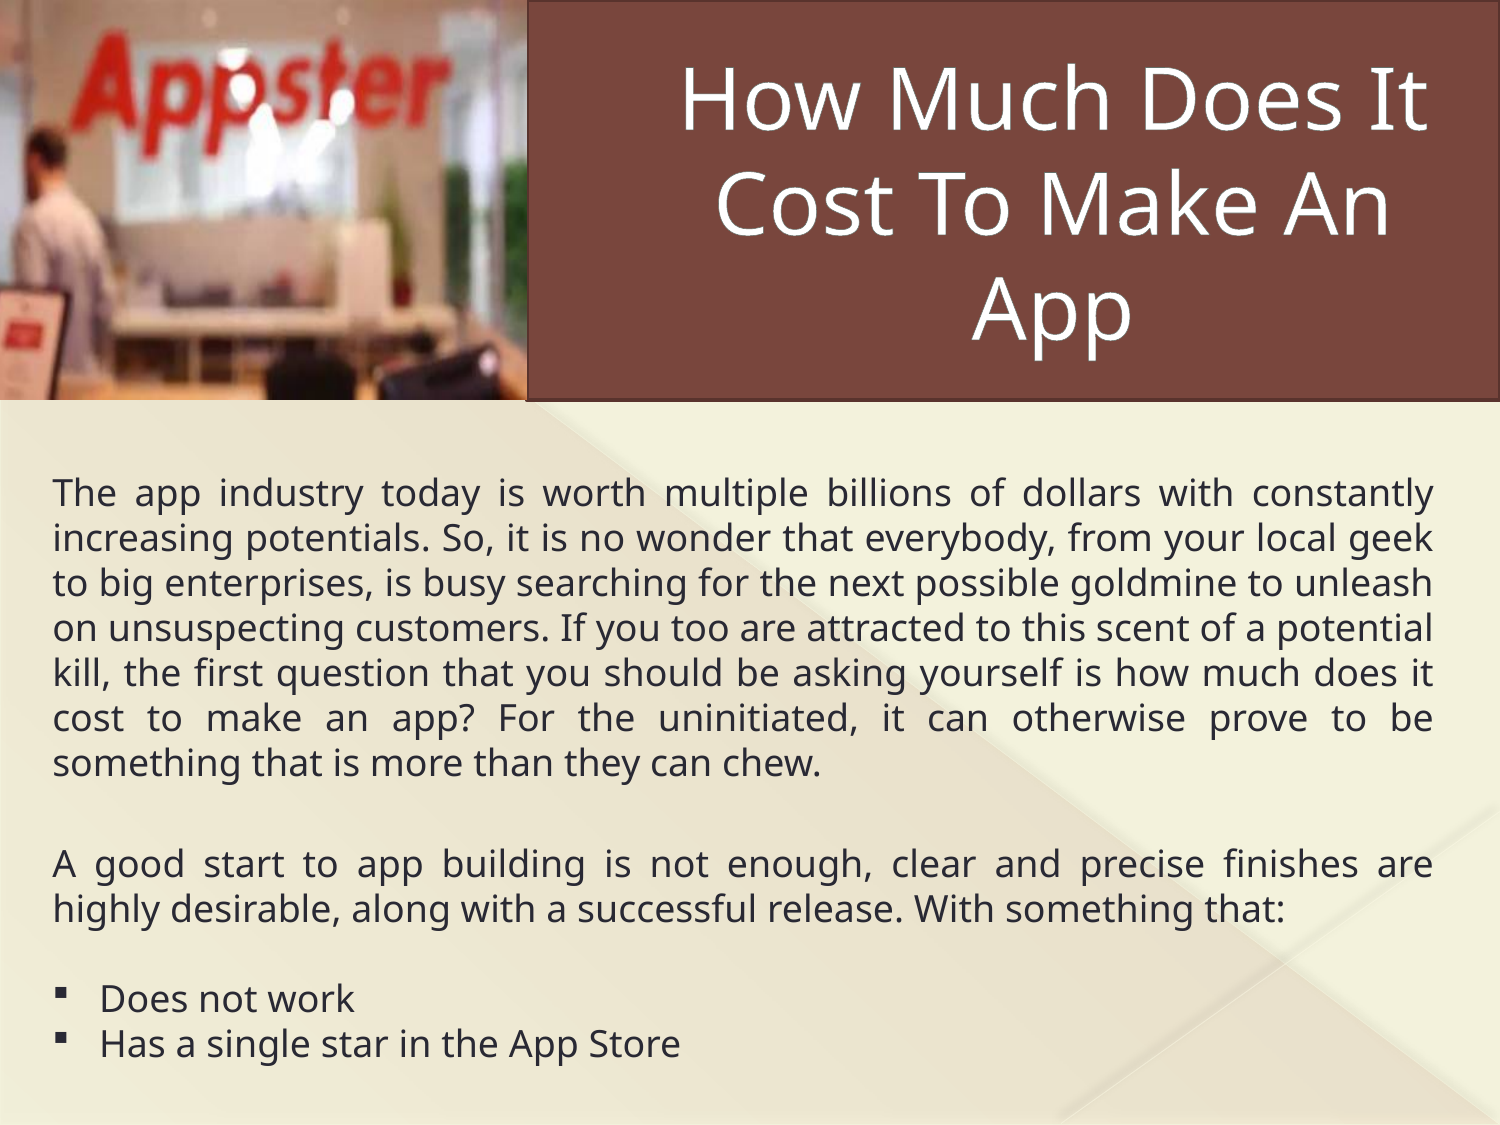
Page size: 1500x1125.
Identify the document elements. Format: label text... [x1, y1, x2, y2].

picture [0, 0, 527, 401]
text_box The app industry today is worth multiple billions of dollars with constantly increasing potentials. So, it is no wonder that everybody, from your local geek to big enterprises, is busy searching for the next possible goldmine to unleash on unsuspecting customers. If you too are attracted to this scent of a potential kill, the first question that you should be asking yourself is how much does it cost to make an app? For the uninitiated, it can otherwise prove to be something that is more than they can chew. [37, 461, 1450, 792]
title How Much Does It Cost To Make An App [525, 0, 1500, 402]
text_box A good start to app building is not enough, clear and precise finishes are highly desirable, along with a successful release. With something that: Does not work Has a single star in the App Store [37, 832, 1450, 1073]
